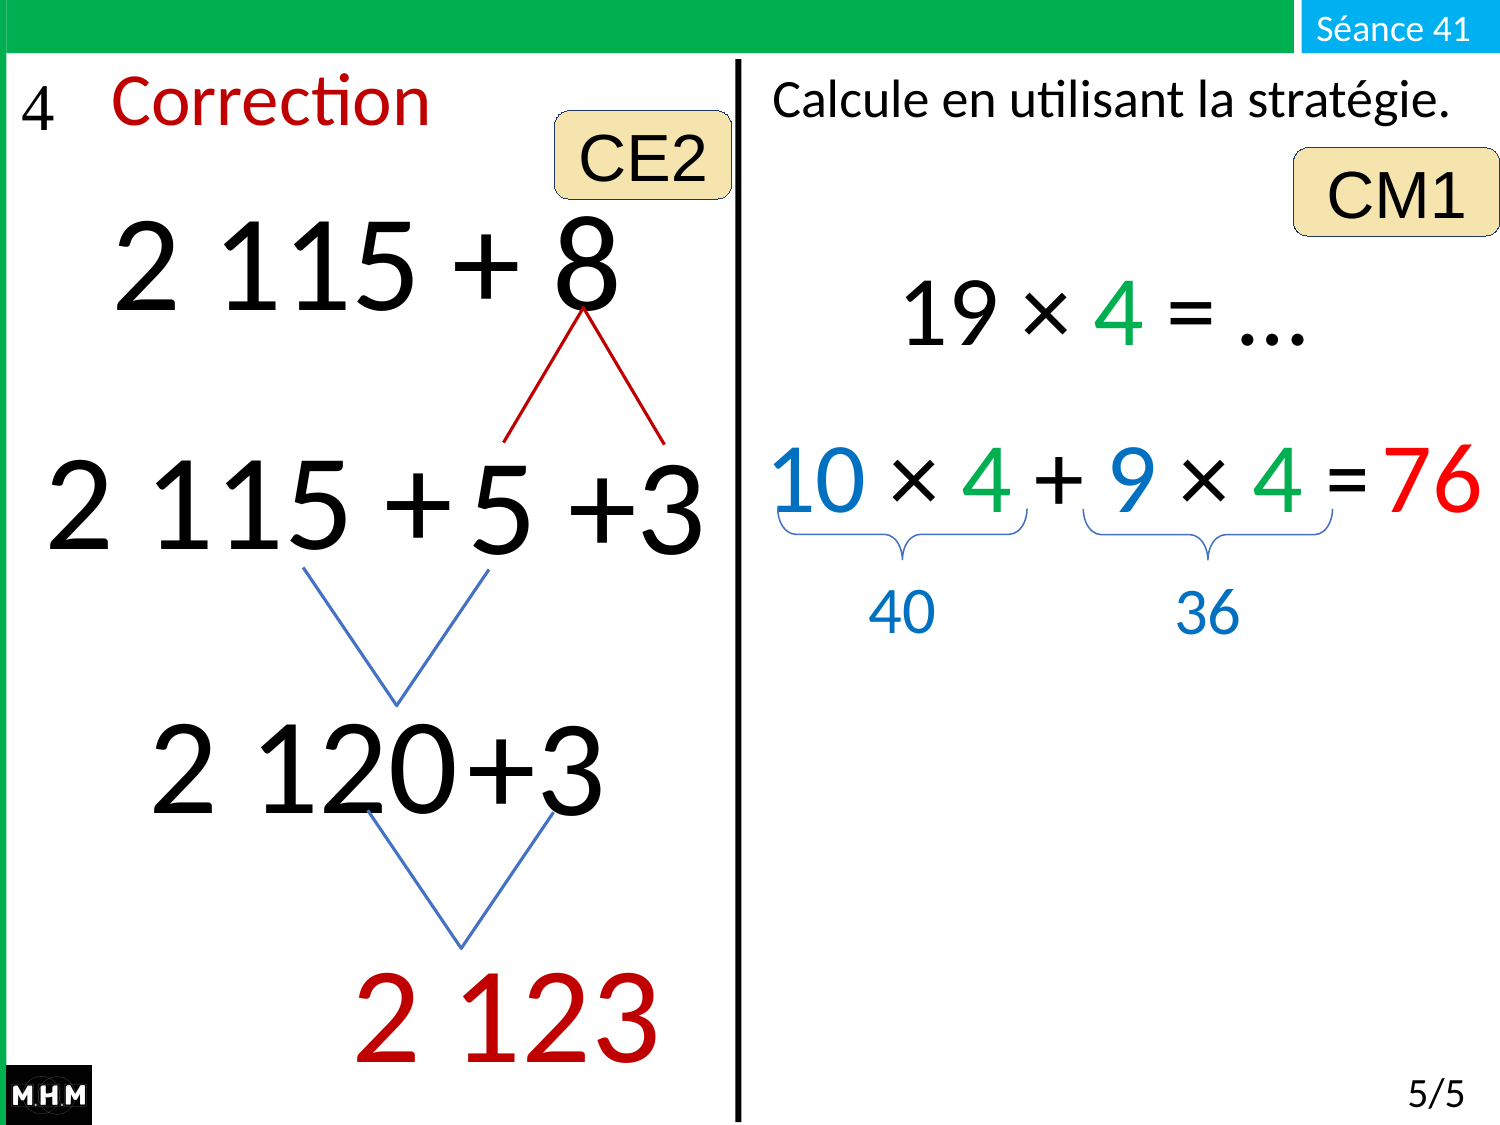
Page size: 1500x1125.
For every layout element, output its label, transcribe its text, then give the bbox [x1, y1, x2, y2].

text_box 2 120 [133, 668, 452, 849]
title Correction [739, 60, 1391, 150]
text_box CE2 [554, 110, 732, 200]
text_box +3 [452, 670, 726, 850]
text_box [302, 567, 490, 707]
text_box 2 123 [336, 917, 726, 1098]
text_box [777, 508, 1028, 655]
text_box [503, 306, 665, 445]
text_box 5 +3 [493, 409, 722, 590]
text_box 2 115 + 8 [96, 165, 669, 346]
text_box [367, 809, 554, 950]
title Correction [96, 60, 738, 150]
picture [6, 1065, 92, 1125]
list 5/5 [1373, 1064, 1500, 1125]
text_box 76 [1365, 405, 1500, 541]
text_box 2 115 + [29, 404, 511, 585]
text_box CM1 [1293, 147, 1500, 237]
text_box 19 × 4 = … [817, 238, 1389, 374]
text_box Calcule en utilisant la stratégie. [757, 57, 1491, 144]
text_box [1083, 508, 1333, 656]
text_box 10 × 4 + 9 × 4 = … [746, 405, 1365, 541]
